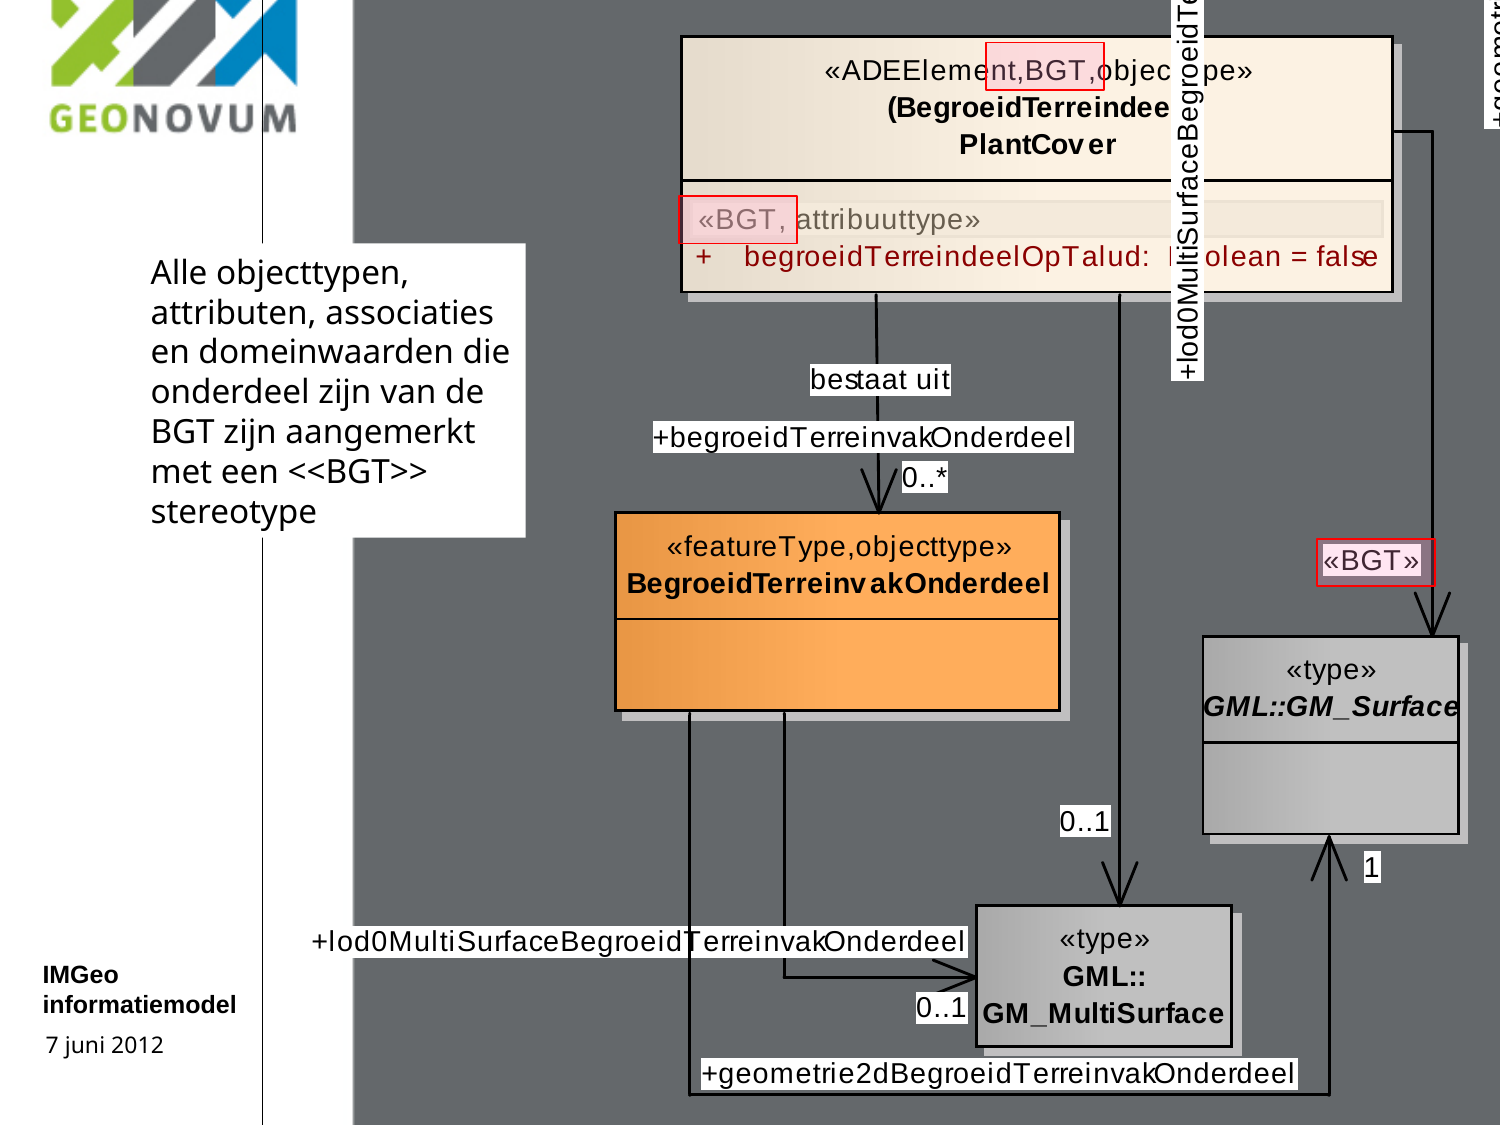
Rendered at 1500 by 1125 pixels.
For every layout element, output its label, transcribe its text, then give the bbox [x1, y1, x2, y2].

picture [0, 0, 1500, 1125]
text_box Alle objecttypen, attributen, associaties en domeinwaarden die onderdeel zijn van de BGT zijn aangemerkt met een <<BGT>> stereotype [135, 243, 248, 538]
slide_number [32, 1024, 248, 1103]
footer IMGeo informatiemodel [29, 952, 248, 1008]
